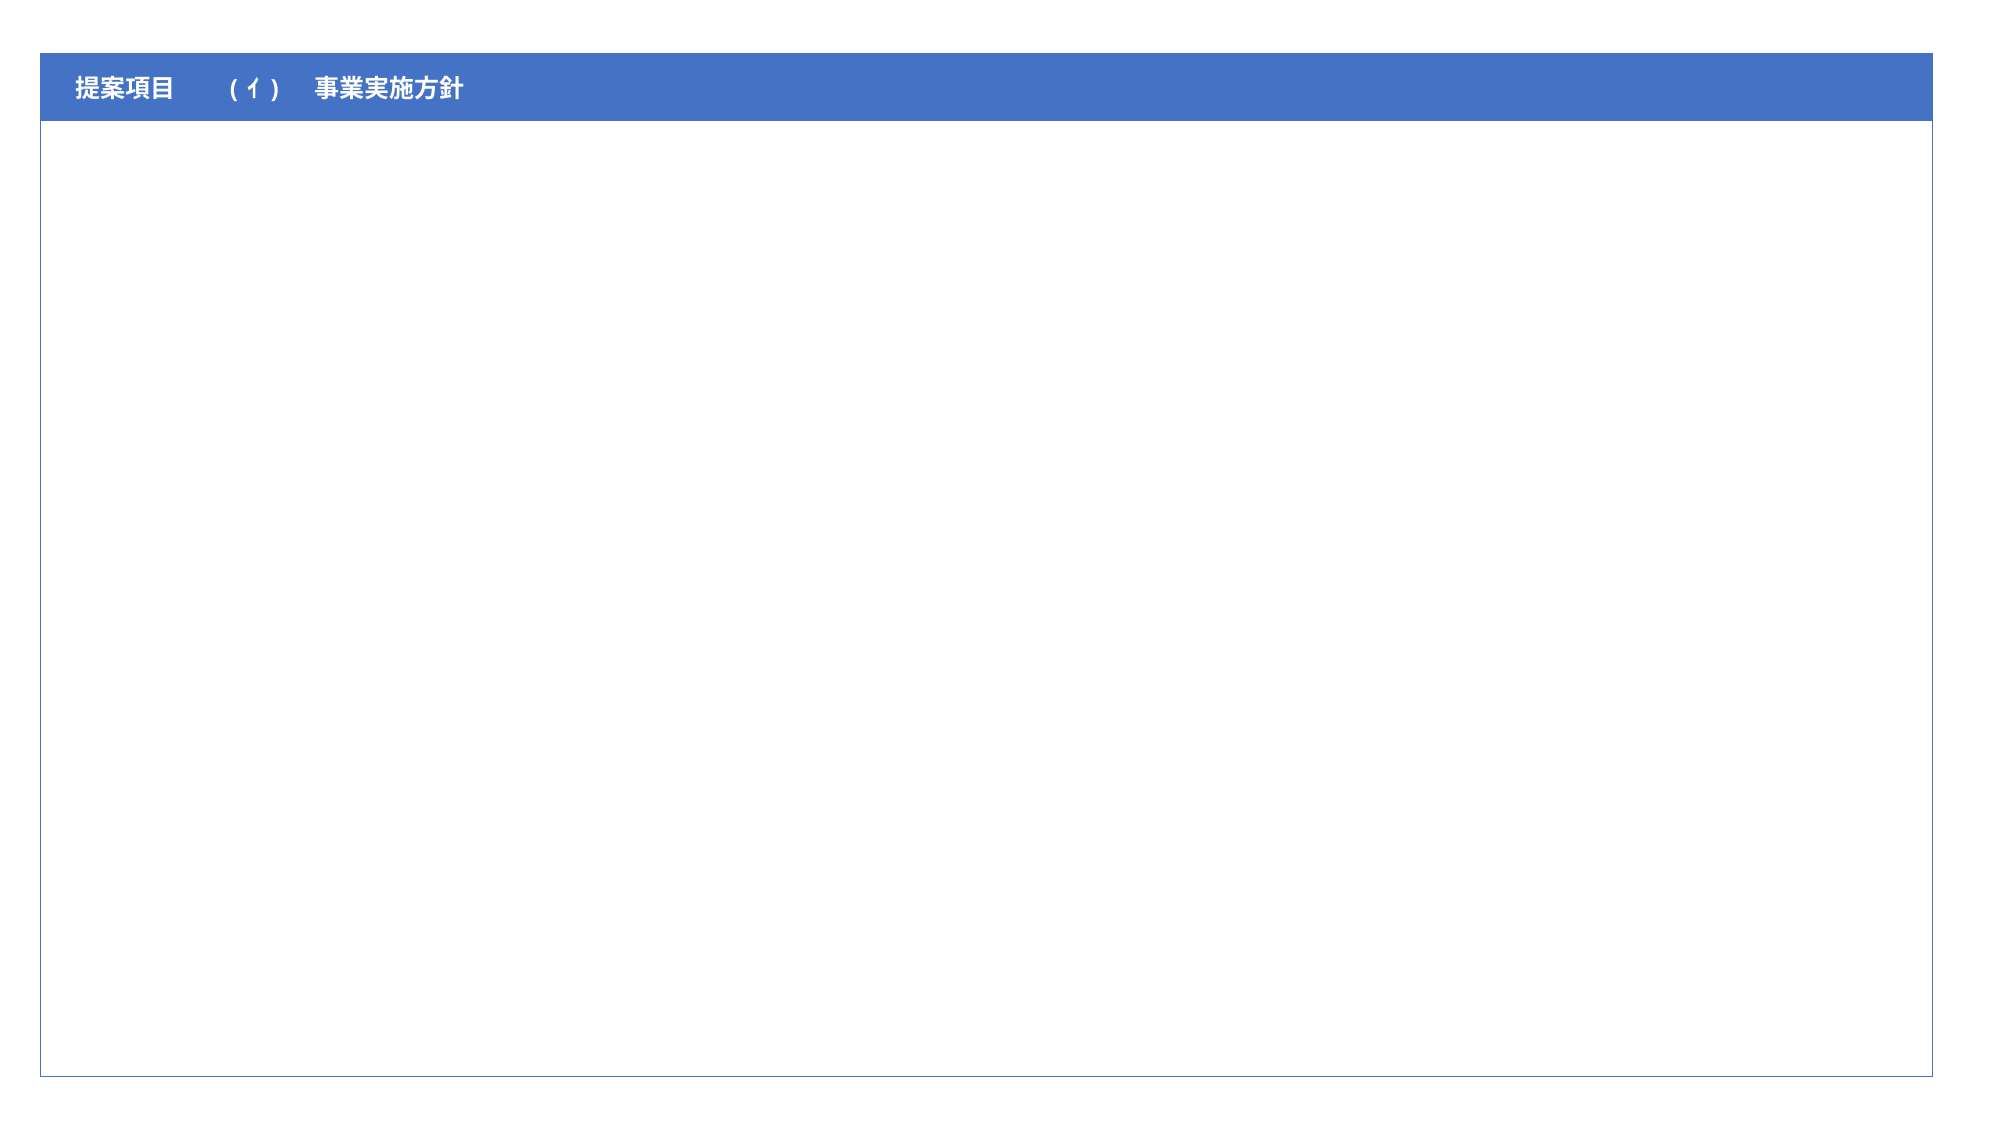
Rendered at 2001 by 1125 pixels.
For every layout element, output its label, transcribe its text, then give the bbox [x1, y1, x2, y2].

table_header (ｲ) 事業実施方針 [211, 54, 1932, 120]
table_cell [41, 121, 1932, 1076]
table_header 提案項目 [41, 54, 211, 120]
